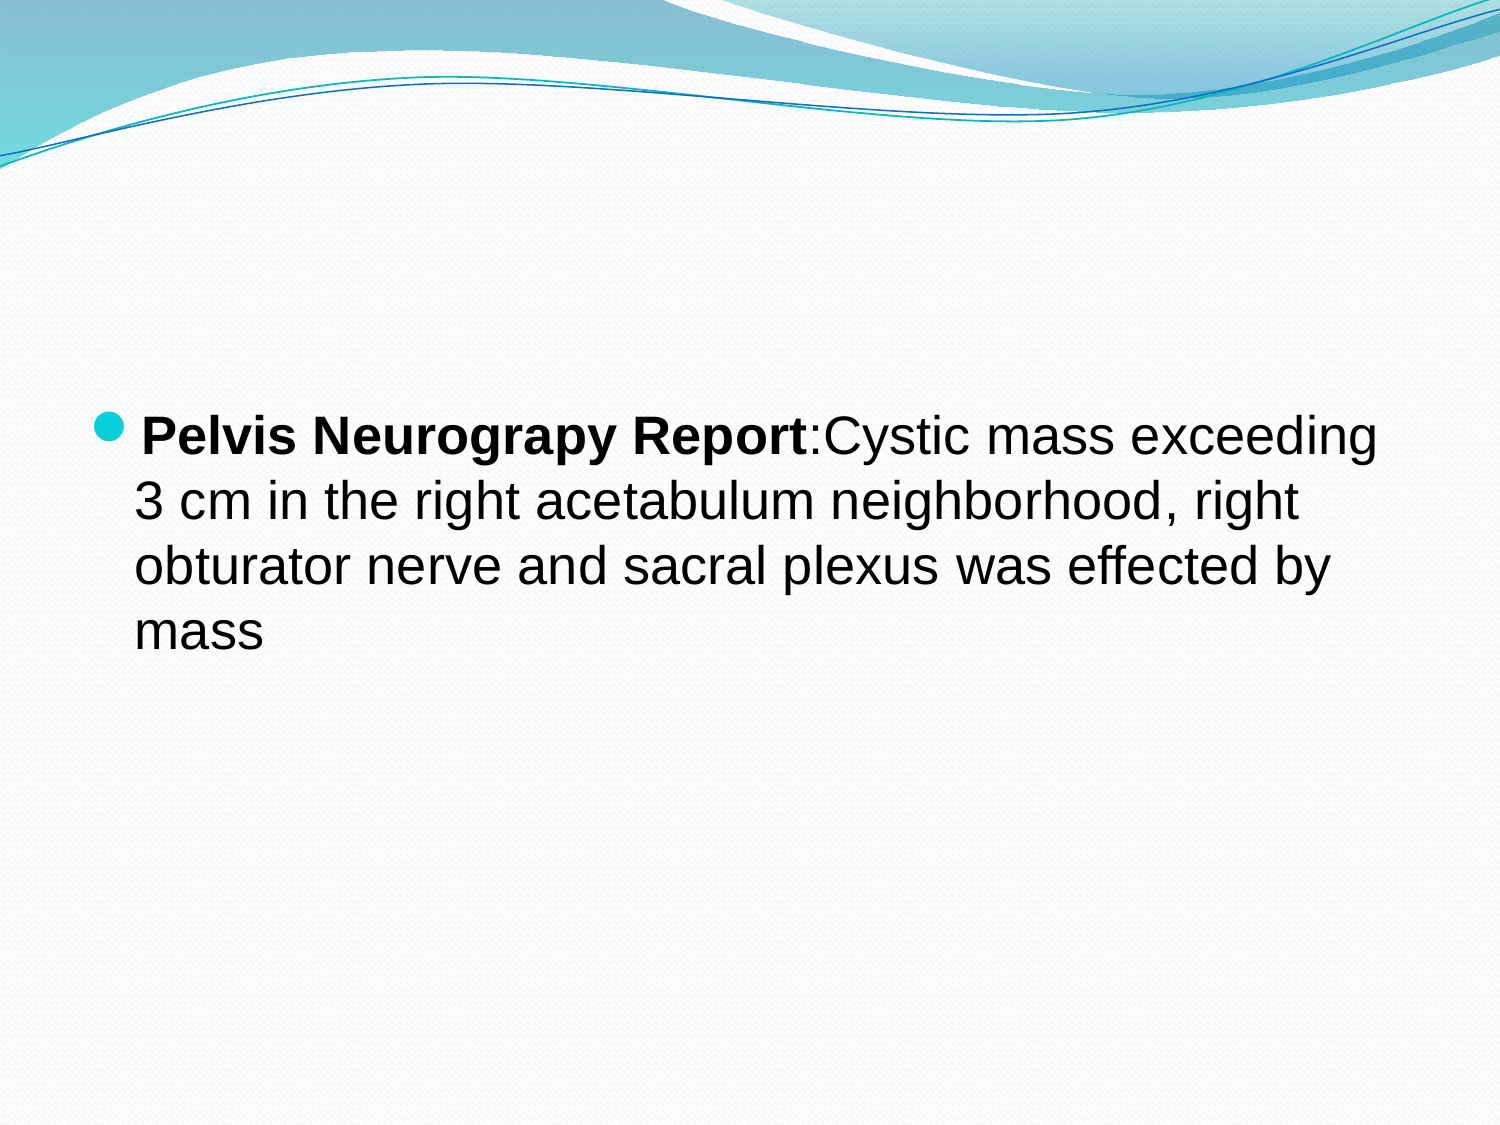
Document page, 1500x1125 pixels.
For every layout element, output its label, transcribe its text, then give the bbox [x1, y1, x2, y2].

list Pelvis Neurograpy Report:Cystic mass exceeding 3 cm in the right acetabulum neighborhood, right obturator nerve and sacral plexus was effected by mass [75, 317, 1425, 1038]
